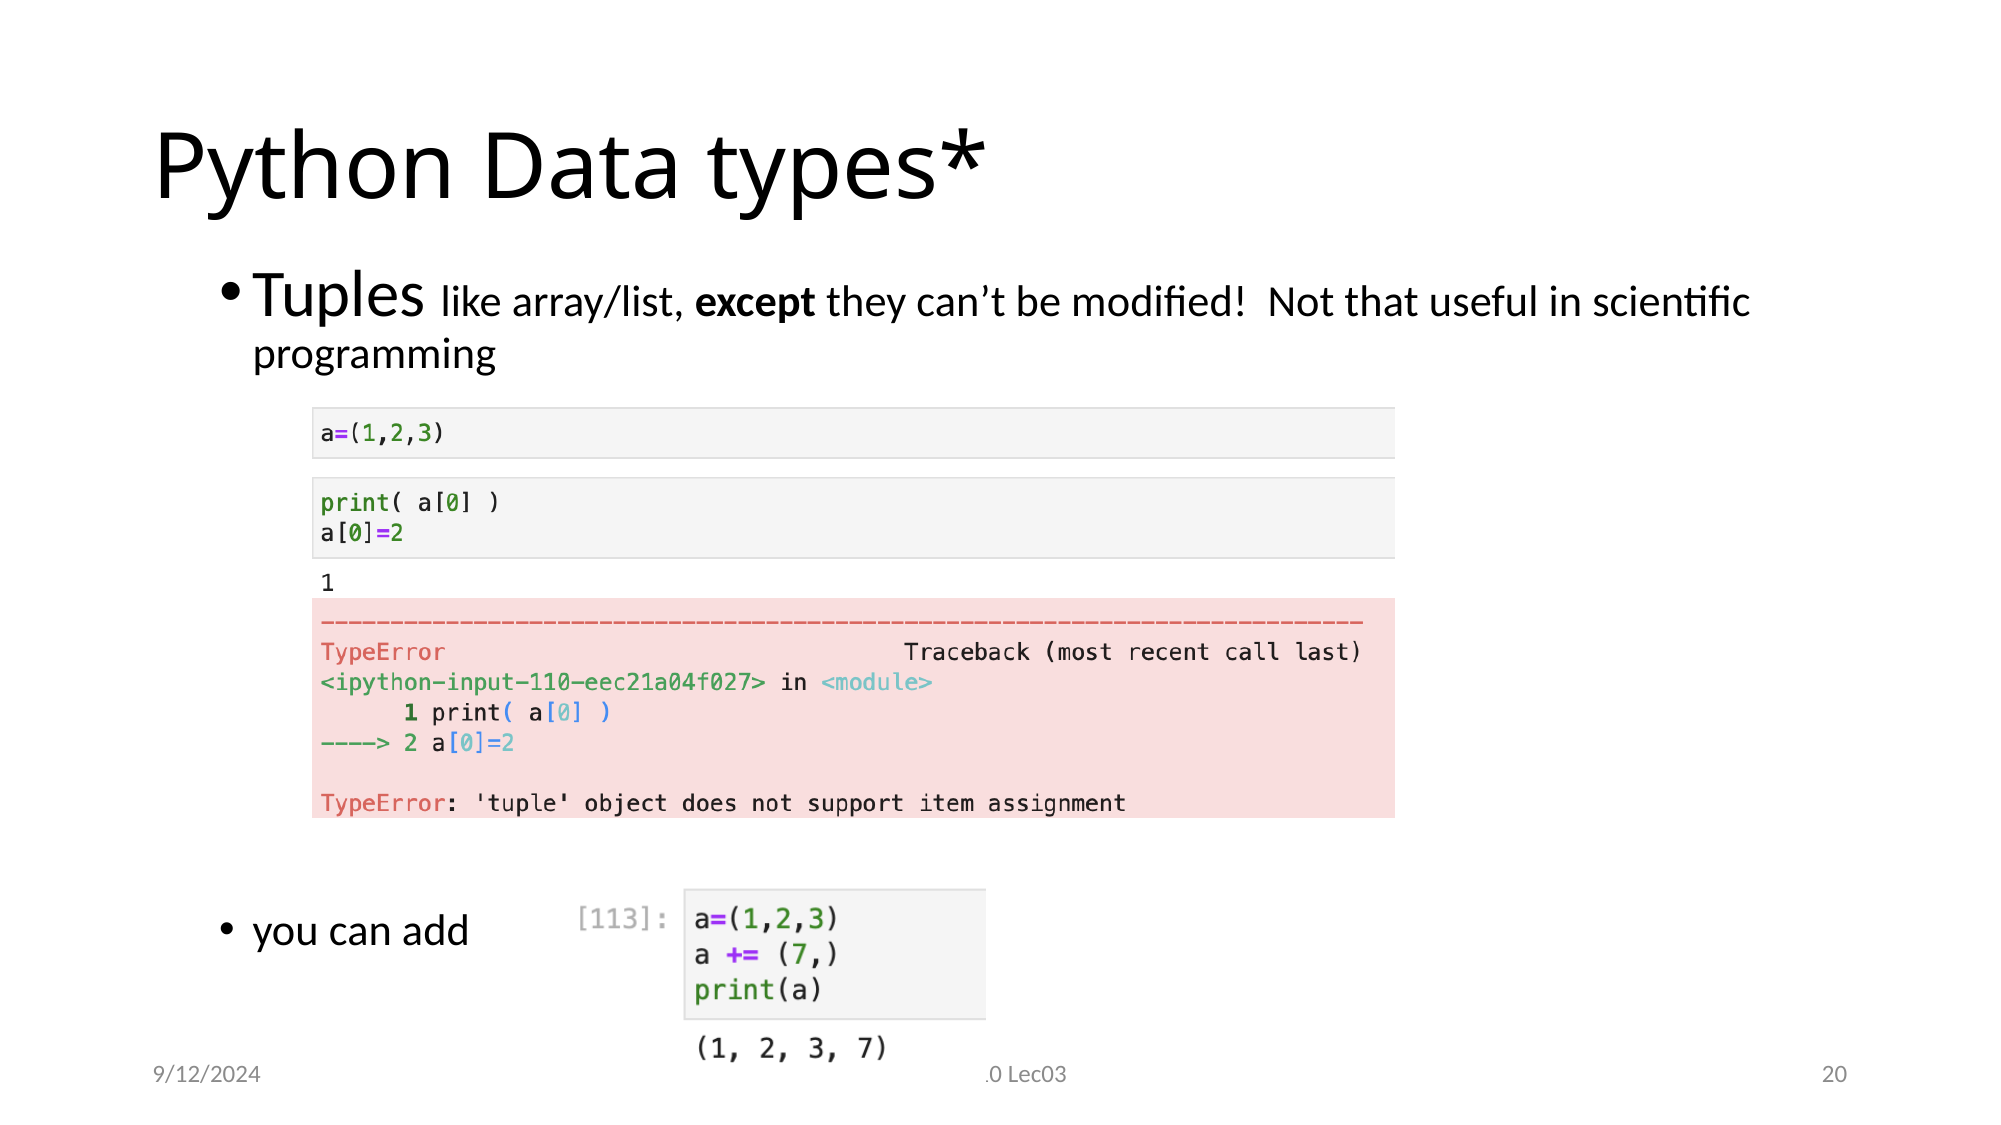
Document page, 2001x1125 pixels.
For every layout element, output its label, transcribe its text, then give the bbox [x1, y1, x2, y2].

picture [306, 398, 1395, 834]
picture [548, 874, 986, 1087]
list Tuples like array/list, except they can’t be modified! Not that useful in scientific programming you can add [137, 250, 1863, 965]
slide_number 20 [1412, 1042, 1863, 1103]
title Python Data types* [137, 59, 1863, 250]
footer 12.010 Lec03 [662, 1042, 1338, 1103]
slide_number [137, 1042, 588, 1103]
